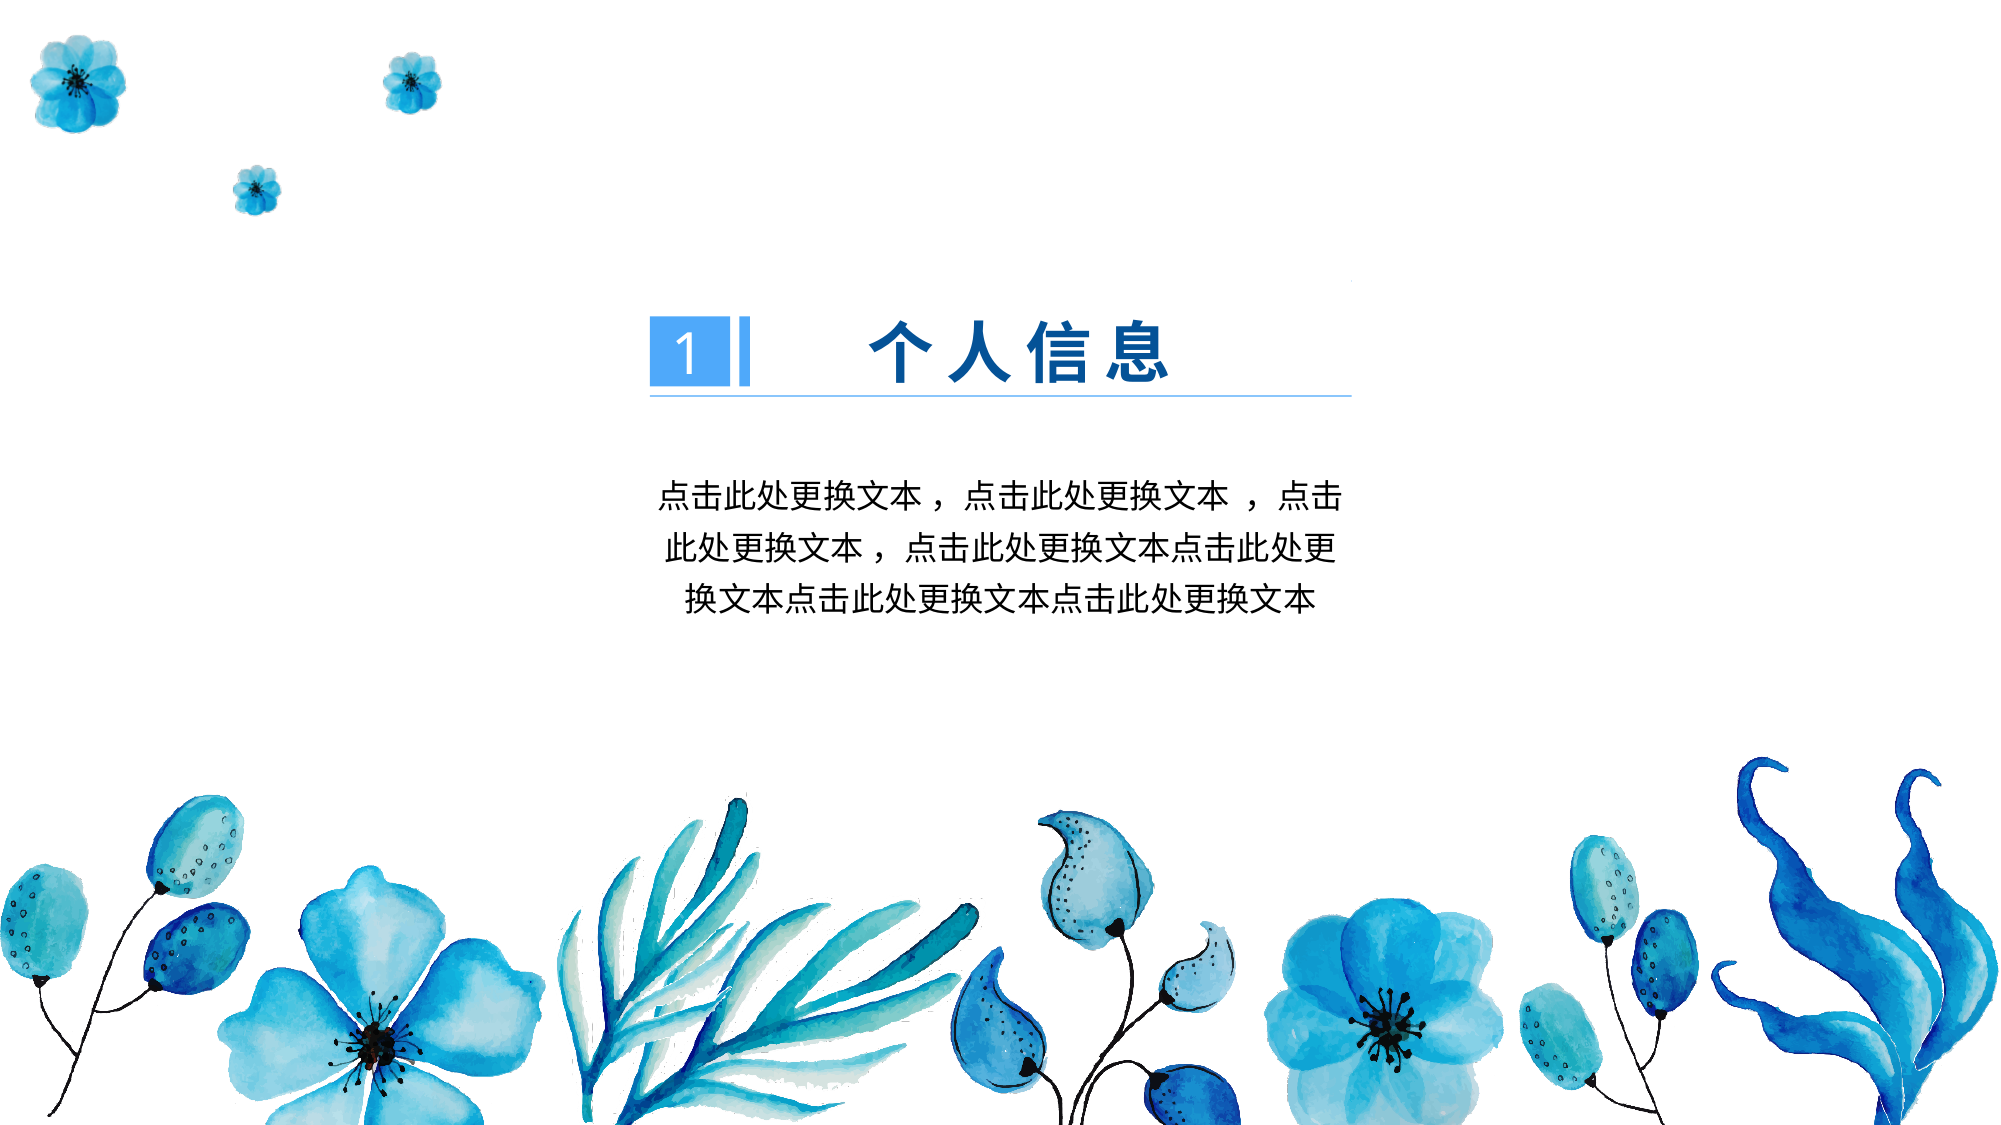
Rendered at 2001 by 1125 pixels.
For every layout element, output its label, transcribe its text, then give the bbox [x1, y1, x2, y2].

picture [0, 755, 2000, 1125]
picture [27, 19, 132, 144]
picture [230, 158, 284, 221]
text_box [649, 281, 1352, 396]
text_box 点击此处更换文本 ，点击此处更换文本 ，点击此处更换文本 ，点击此处更换文本点击此处更换文本点击此处更换文本点击此处更换文本 [650, 463, 1352, 749]
picture [380, 43, 445, 121]
